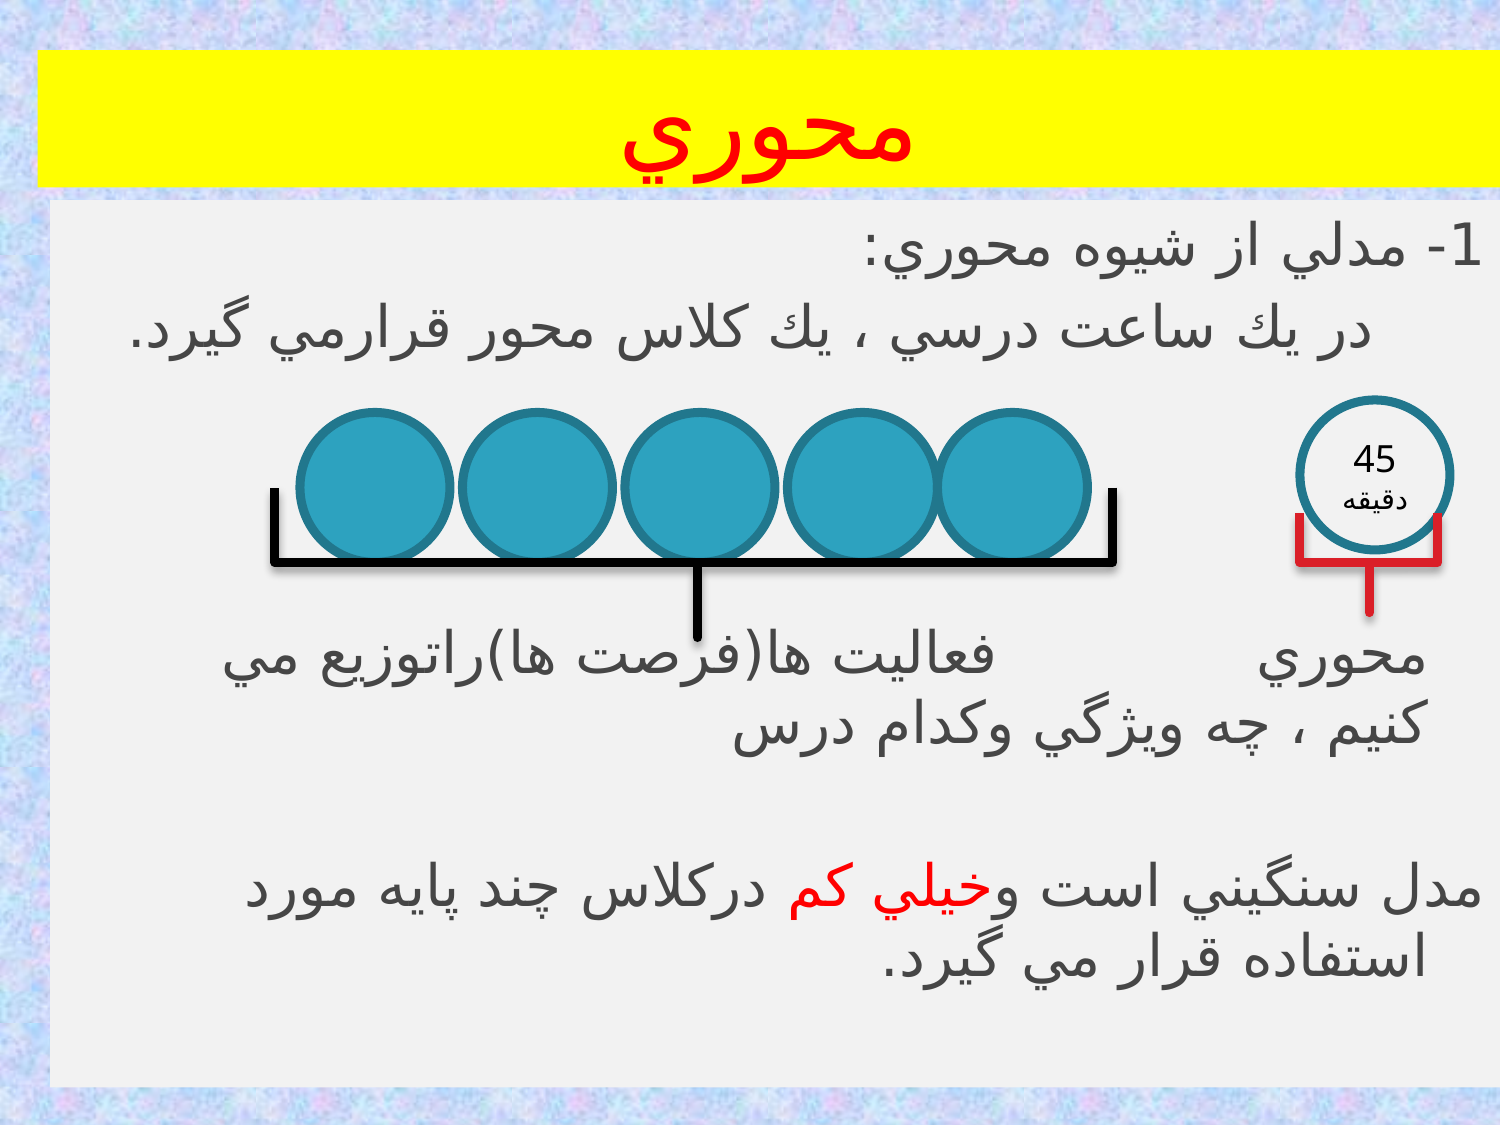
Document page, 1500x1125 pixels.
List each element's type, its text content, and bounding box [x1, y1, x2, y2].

text_box [457, 407, 617, 487]
text_box [270, 487, 1117, 643]
text_box [295, 407, 455, 487]
text_box [1295, 512, 1442, 618]
text_box [932, 407, 1092, 487]
text_box 45 دقيقه [1295, 395, 1455, 515]
list 1- مدلي از شيوه محوري: در يك ساعت درسي ، يك كلاس محور قرارمي گيرد. محوري فعاليت ها(فرصت ها)راتوزيع مي كنيم ، چه ويژگي وكدام درس مدل سنگيني است وخيلي كم دركلاس چند پايه مورد استفاده قرار مي گيرد. [50, 200, 1500, 1088]
text_box [782, 407, 937, 487]
title محوري [37, 50, 1500, 188]
picture [0, 0, 1500, 1125]
text_box [620, 407, 780, 487]
